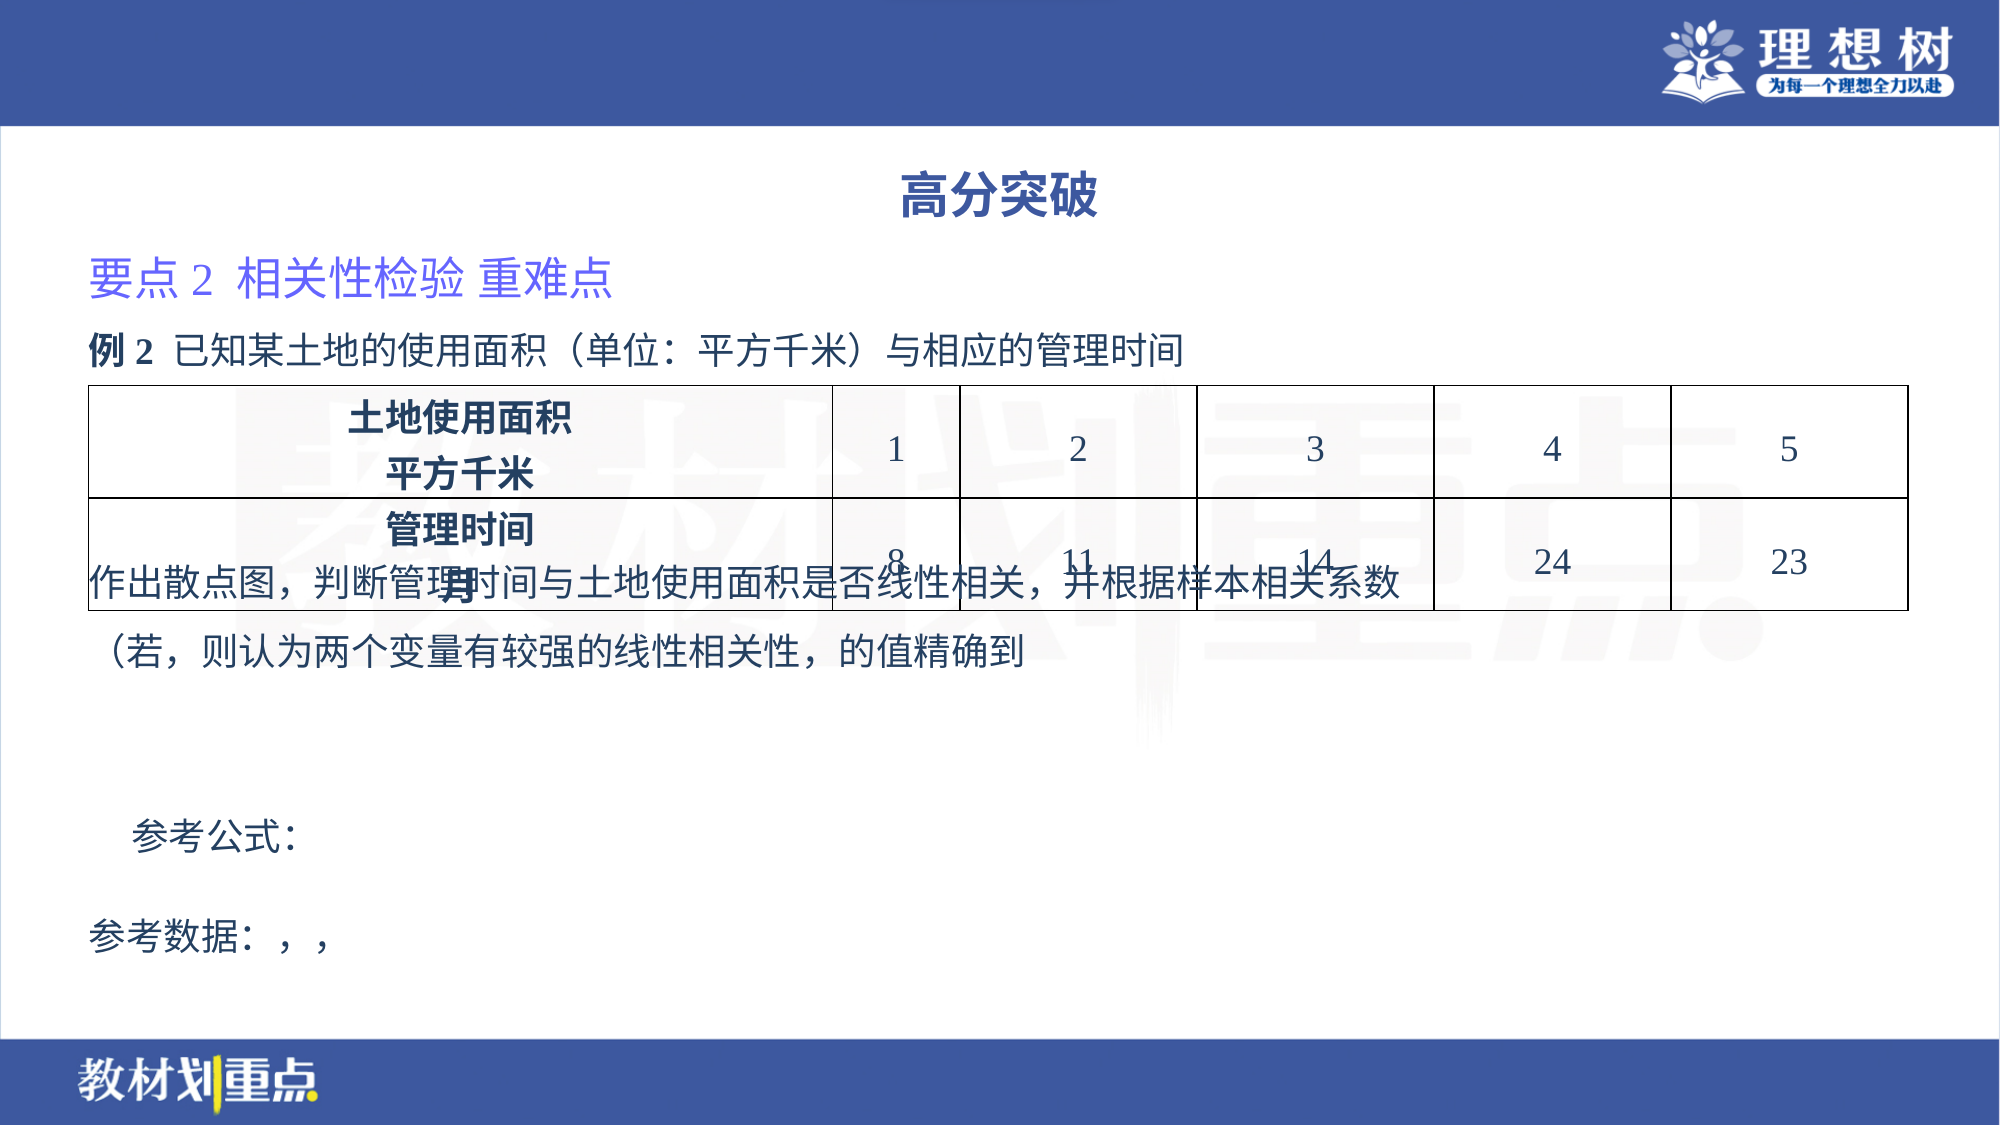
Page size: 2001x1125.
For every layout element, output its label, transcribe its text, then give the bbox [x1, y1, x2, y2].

text_box 要点2 相关性检验 重难点 [88, 223, 1911, 364]
picture [0, 0, 2000, 1125]
text_box 高分突破 [88, 135, 1911, 223]
